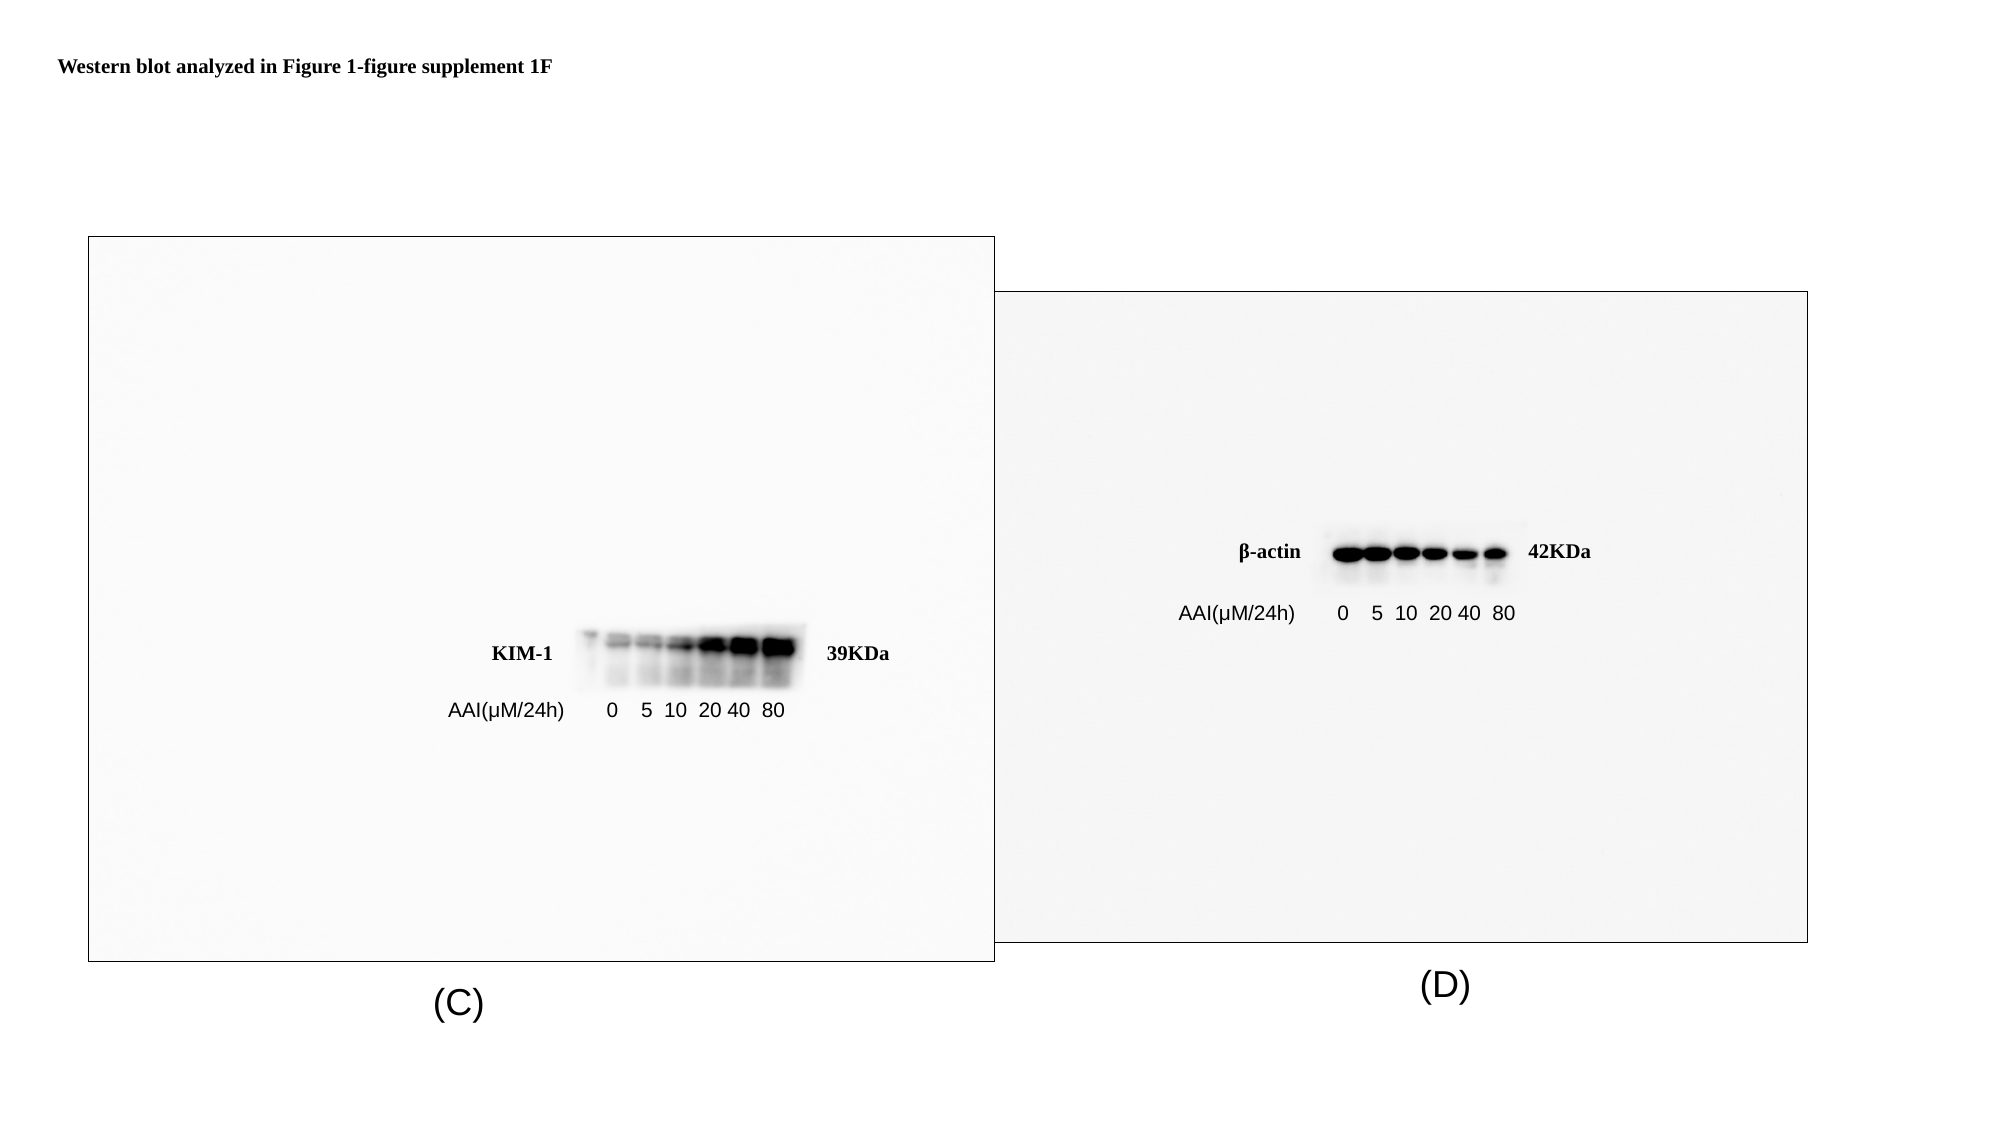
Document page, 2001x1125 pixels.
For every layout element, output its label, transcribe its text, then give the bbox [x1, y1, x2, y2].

text_box (D) [1404, 952, 1499, 1013]
text_box (C) [418, 970, 512, 1030]
picture [88, 236, 1808, 961]
text_box Western blot analyzed in Figure 1-figure supplement 1F [42, 45, 832, 86]
